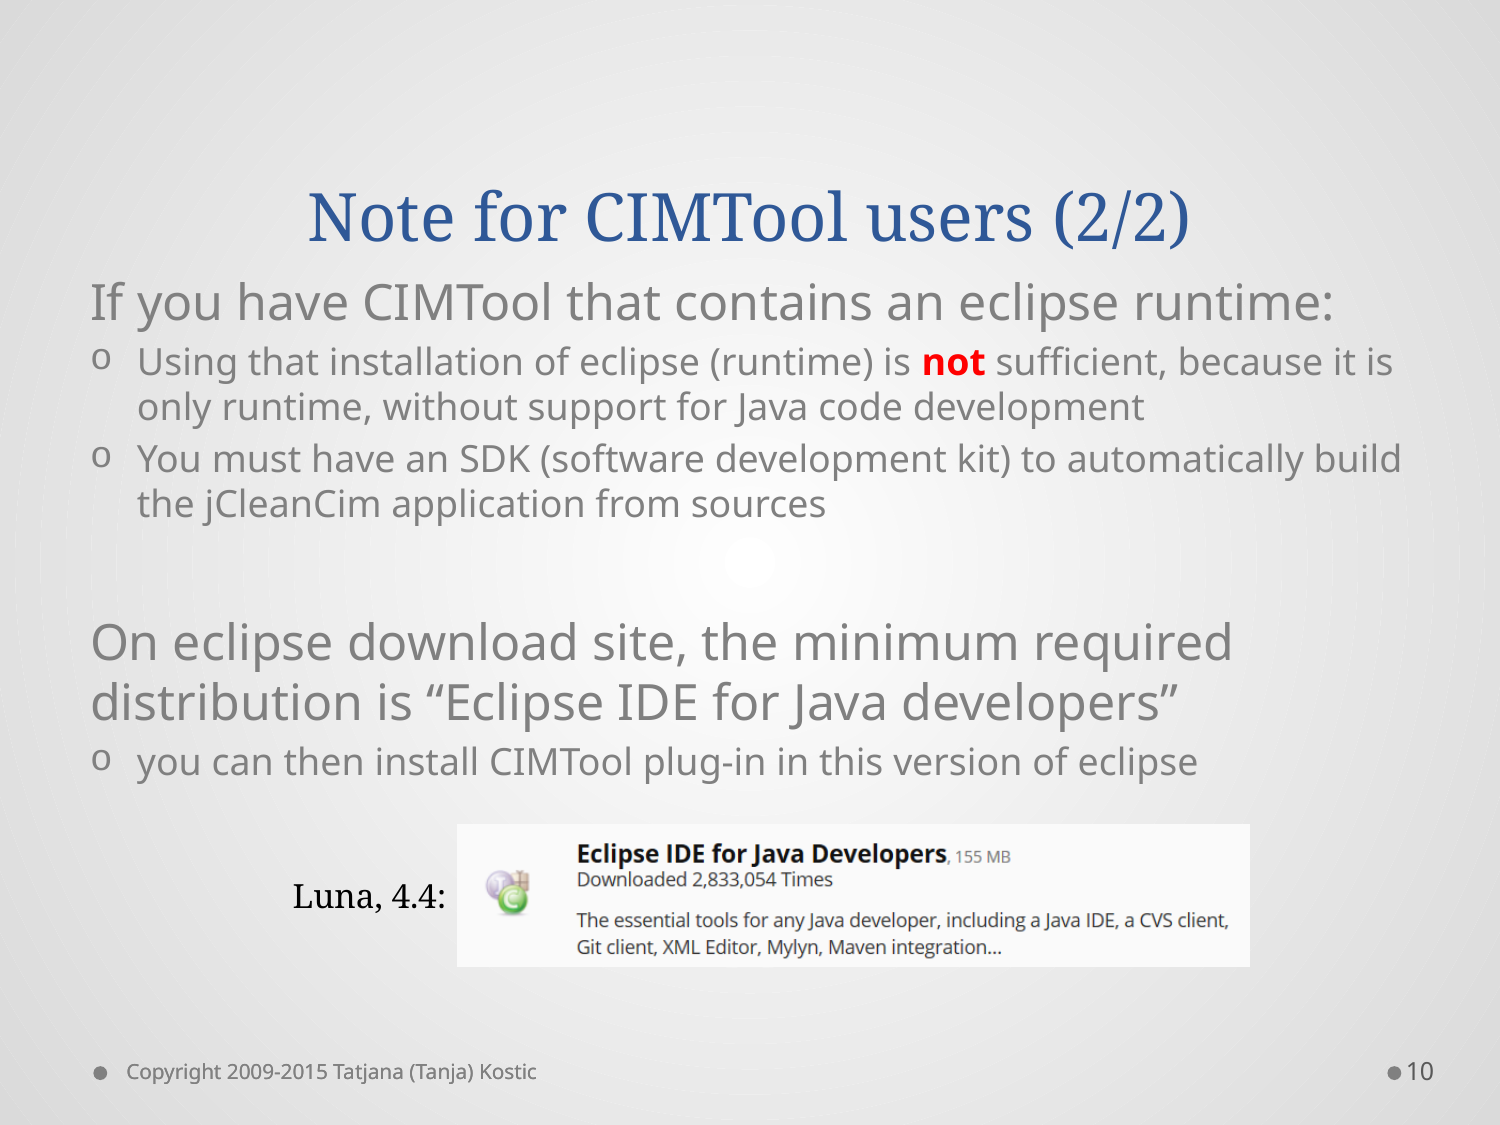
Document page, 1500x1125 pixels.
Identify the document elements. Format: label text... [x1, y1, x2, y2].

list If you have CIMTool that contains an eclipse runtime: Using that installation of eclipse (runtime) is not sufficient, because it is only runtime, without support for Java code development You must have an SDK (software development kit) to automatically build the jCleanCim application from sources On eclipse download site, the minimum required distribution is “Eclipse IDE for Java developers” you can then install CIMTool plug-in in this version of eclipse [75, 262, 1425, 1005]
title Note for CIMTool users (2/2) [75, 0, 1425, 262]
text_box Luna, 4.4: [278, 868, 452, 923]
picture [457, 824, 1251, 968]
slide_number 10 [1401, 1042, 1494, 1103]
